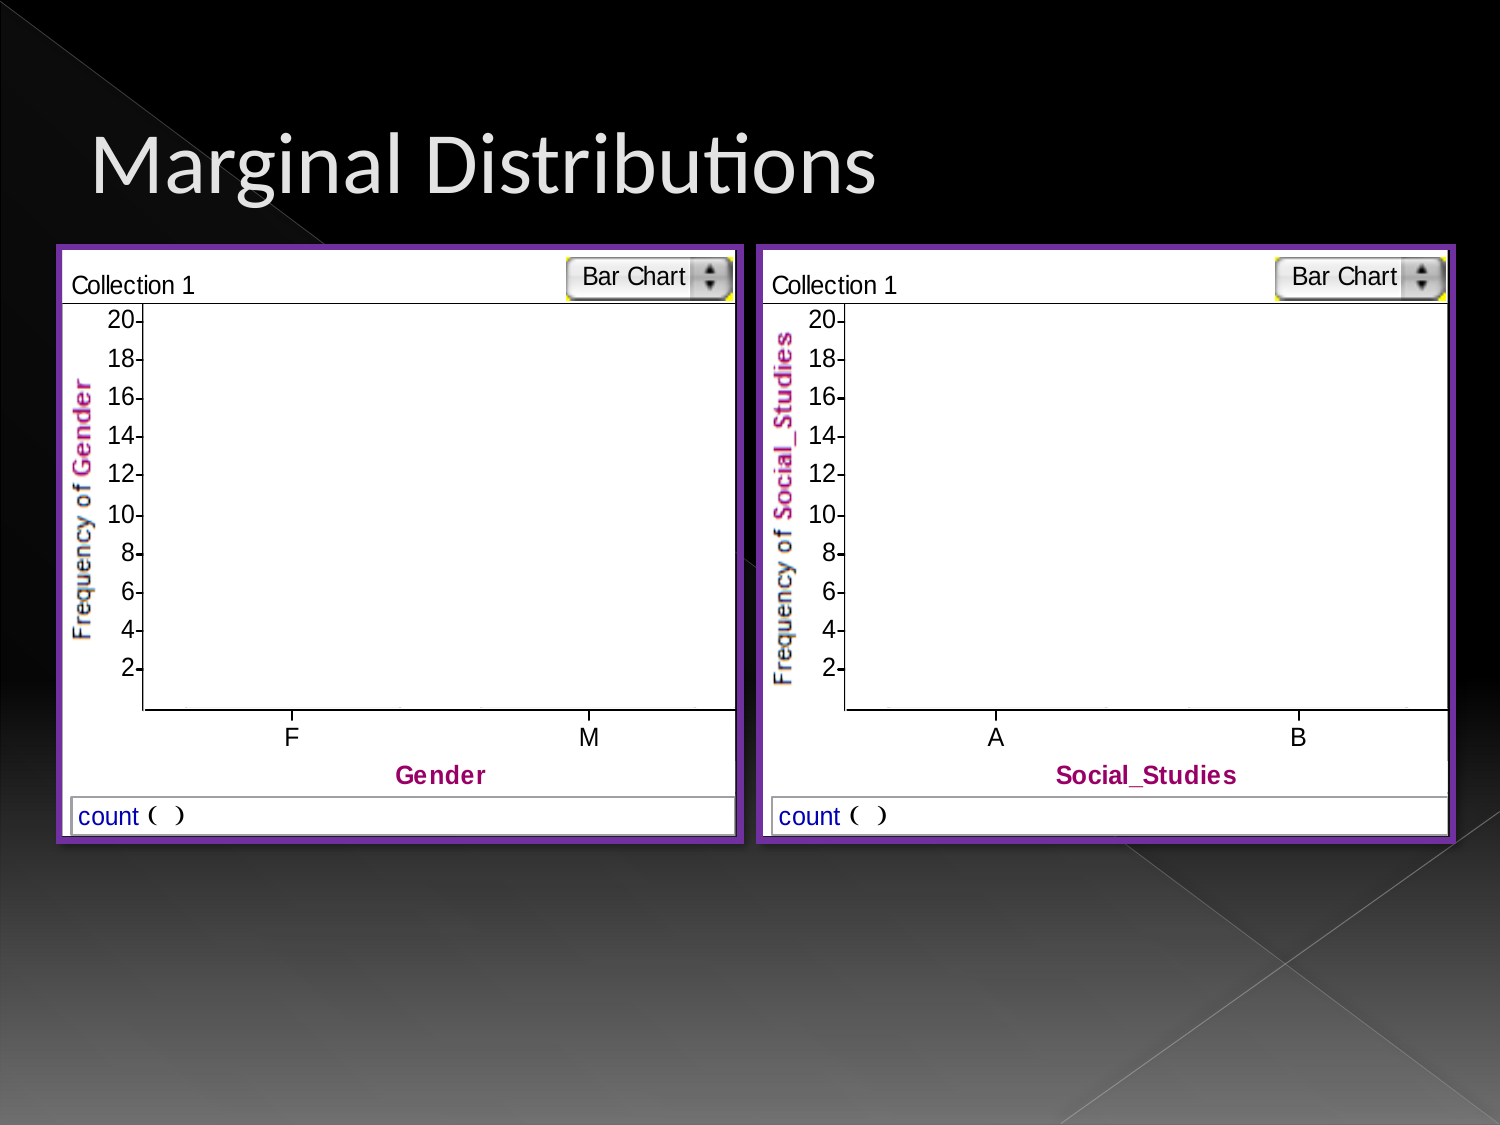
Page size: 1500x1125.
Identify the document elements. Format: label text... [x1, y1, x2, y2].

title Marginal Distributions [75, 43, 1425, 246]
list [62, 249, 738, 838]
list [762, 249, 1451, 838]
